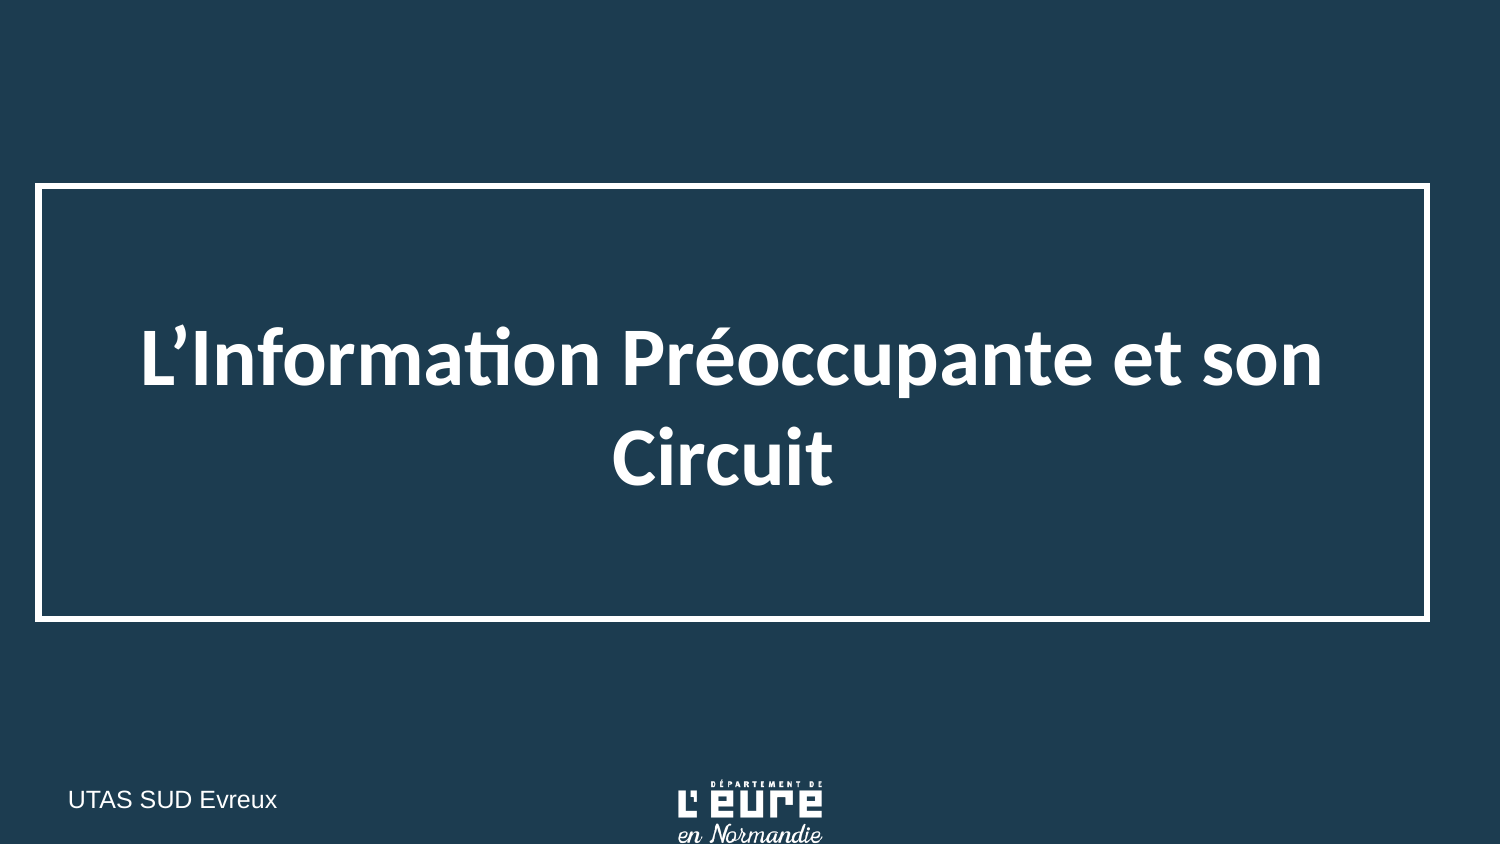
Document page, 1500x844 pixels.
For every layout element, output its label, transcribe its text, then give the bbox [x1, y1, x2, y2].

text_box UTAS SUD Evreux [53, 776, 479, 821]
picture [666, 756, 834, 844]
title L’Information Préoccupante et son Circuit [38, 185, 1428, 620]
